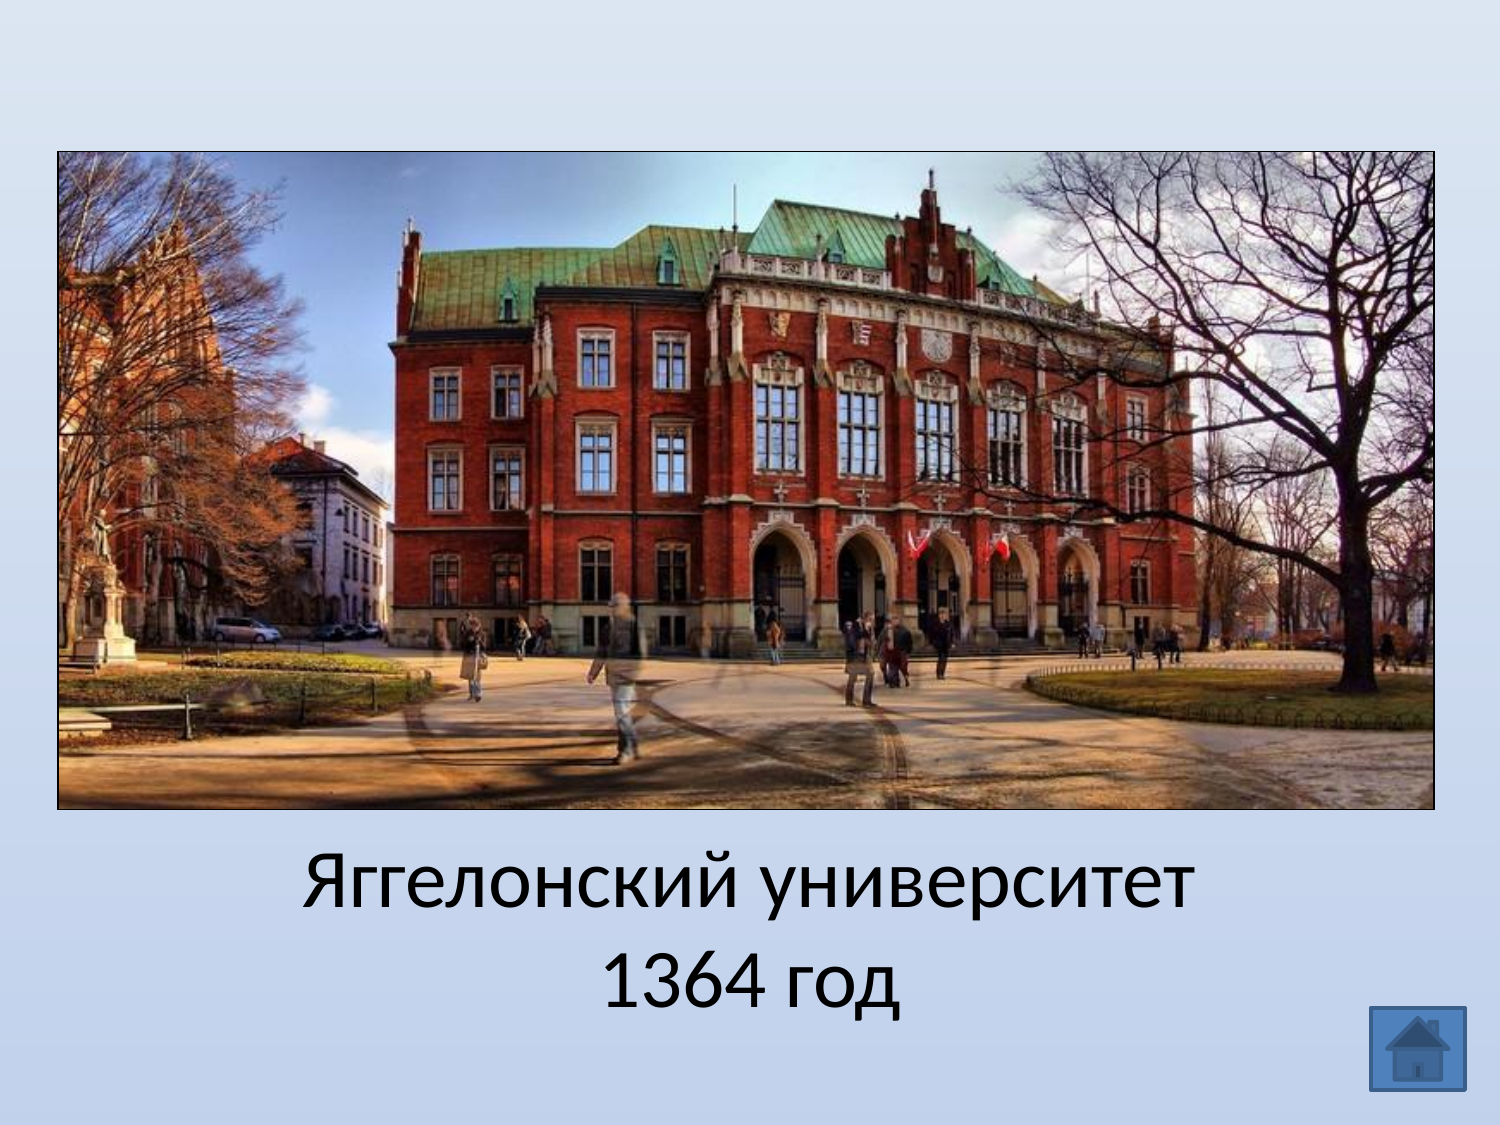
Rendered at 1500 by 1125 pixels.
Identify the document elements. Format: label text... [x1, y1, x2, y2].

title Яггелонский университет 1364 год [0, 938, 1500, 1032]
text_box [1369, 1006, 1467, 1092]
picture [58, 152, 1434, 809]
